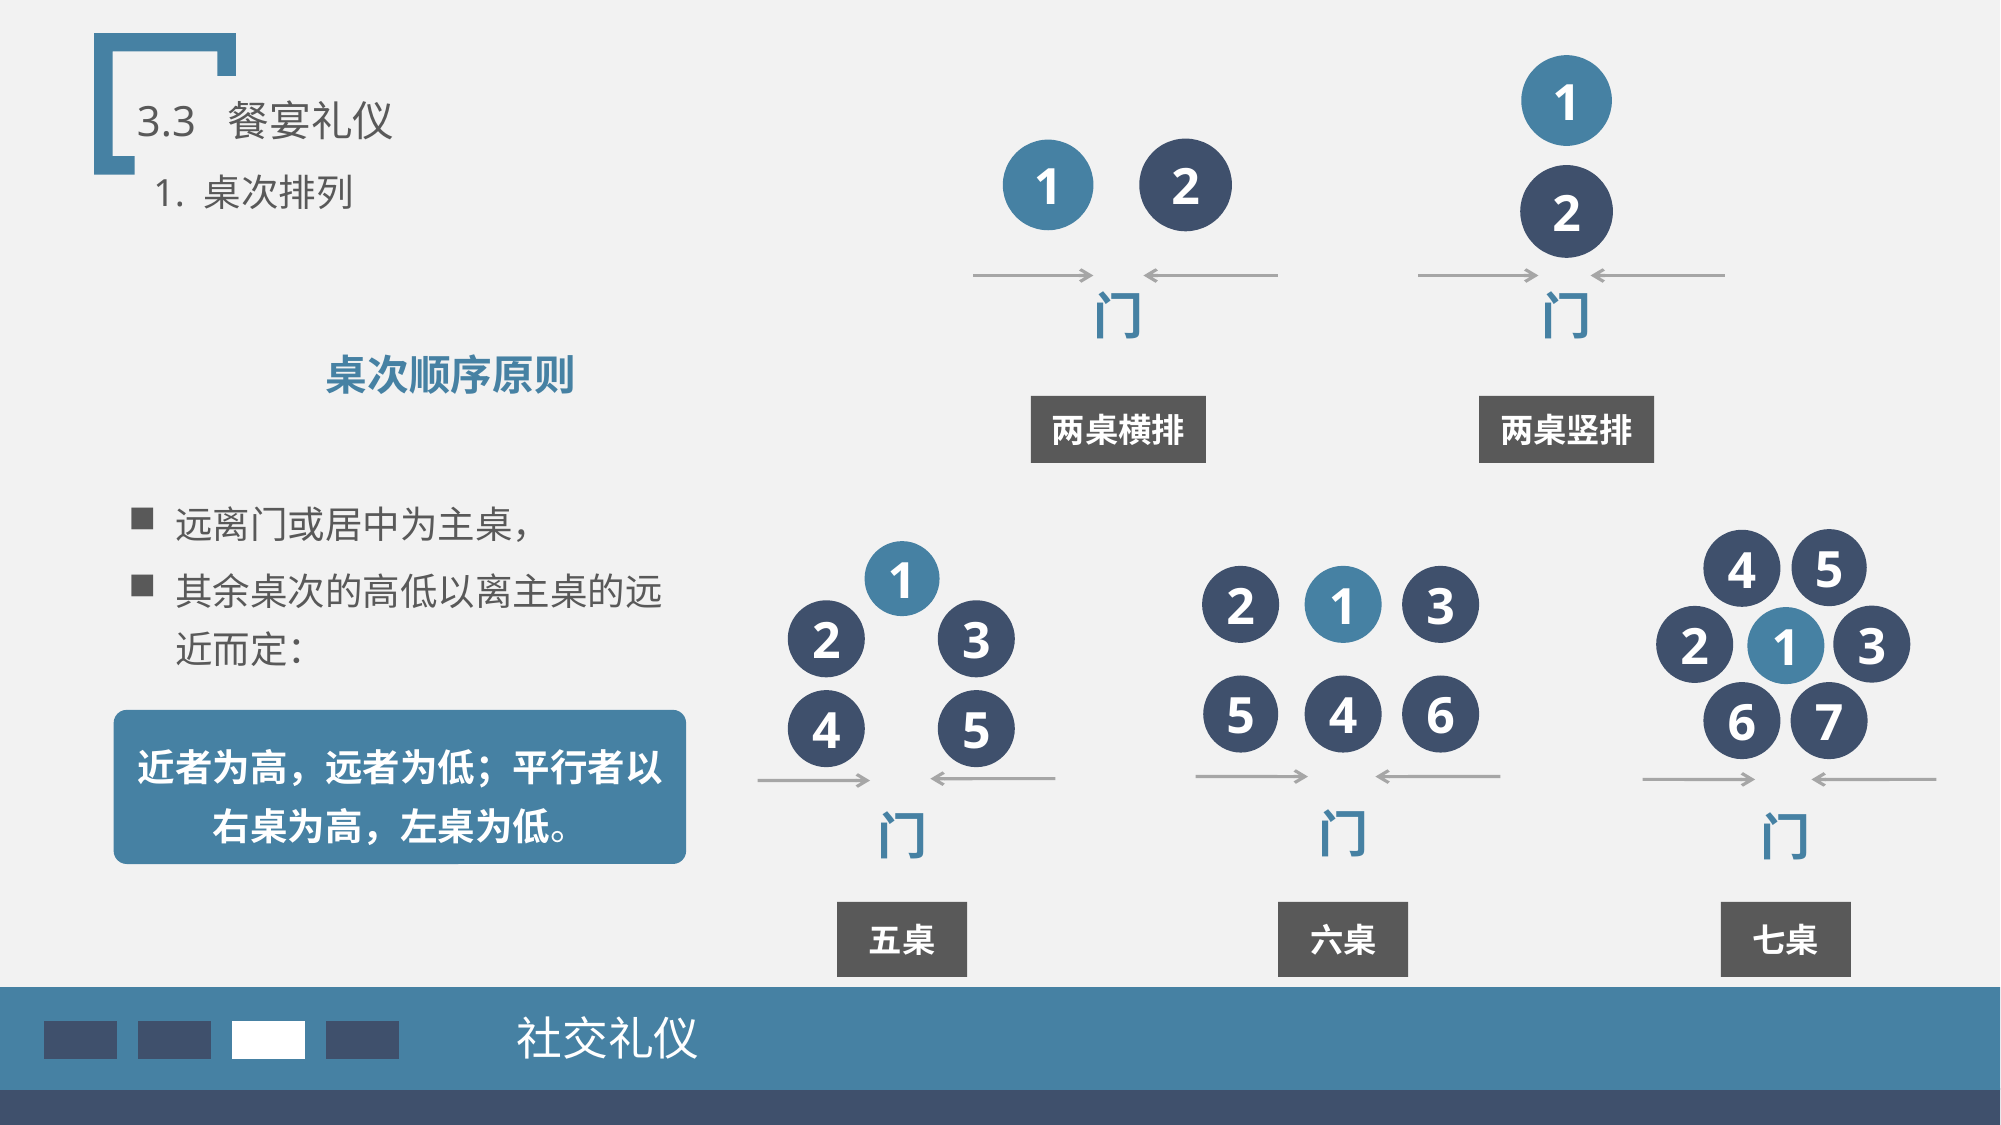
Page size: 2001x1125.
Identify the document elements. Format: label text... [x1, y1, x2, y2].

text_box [1195, 566, 1501, 977]
text_box 3.3 餐宴礼仪 [122, 87, 712, 153]
text_box 1. 桌次排列 [138, 161, 821, 222]
text_box 近者为高，远者为低；平行者以右桌为高，左桌为低。 [119, 723, 681, 855]
text_box [886, 41, 1787, 485]
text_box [757, 541, 1056, 977]
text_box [1642, 530, 1937, 977]
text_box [1418, 55, 1725, 463]
text_box 桌次顺序原则 [310, 316, 595, 407]
text_box [112, 708, 688, 866]
text_box 远离门或居中为主桌， 其余桌次的高低以离主桌的远近而定： [113, 480, 687, 679]
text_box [973, 139, 1278, 464]
